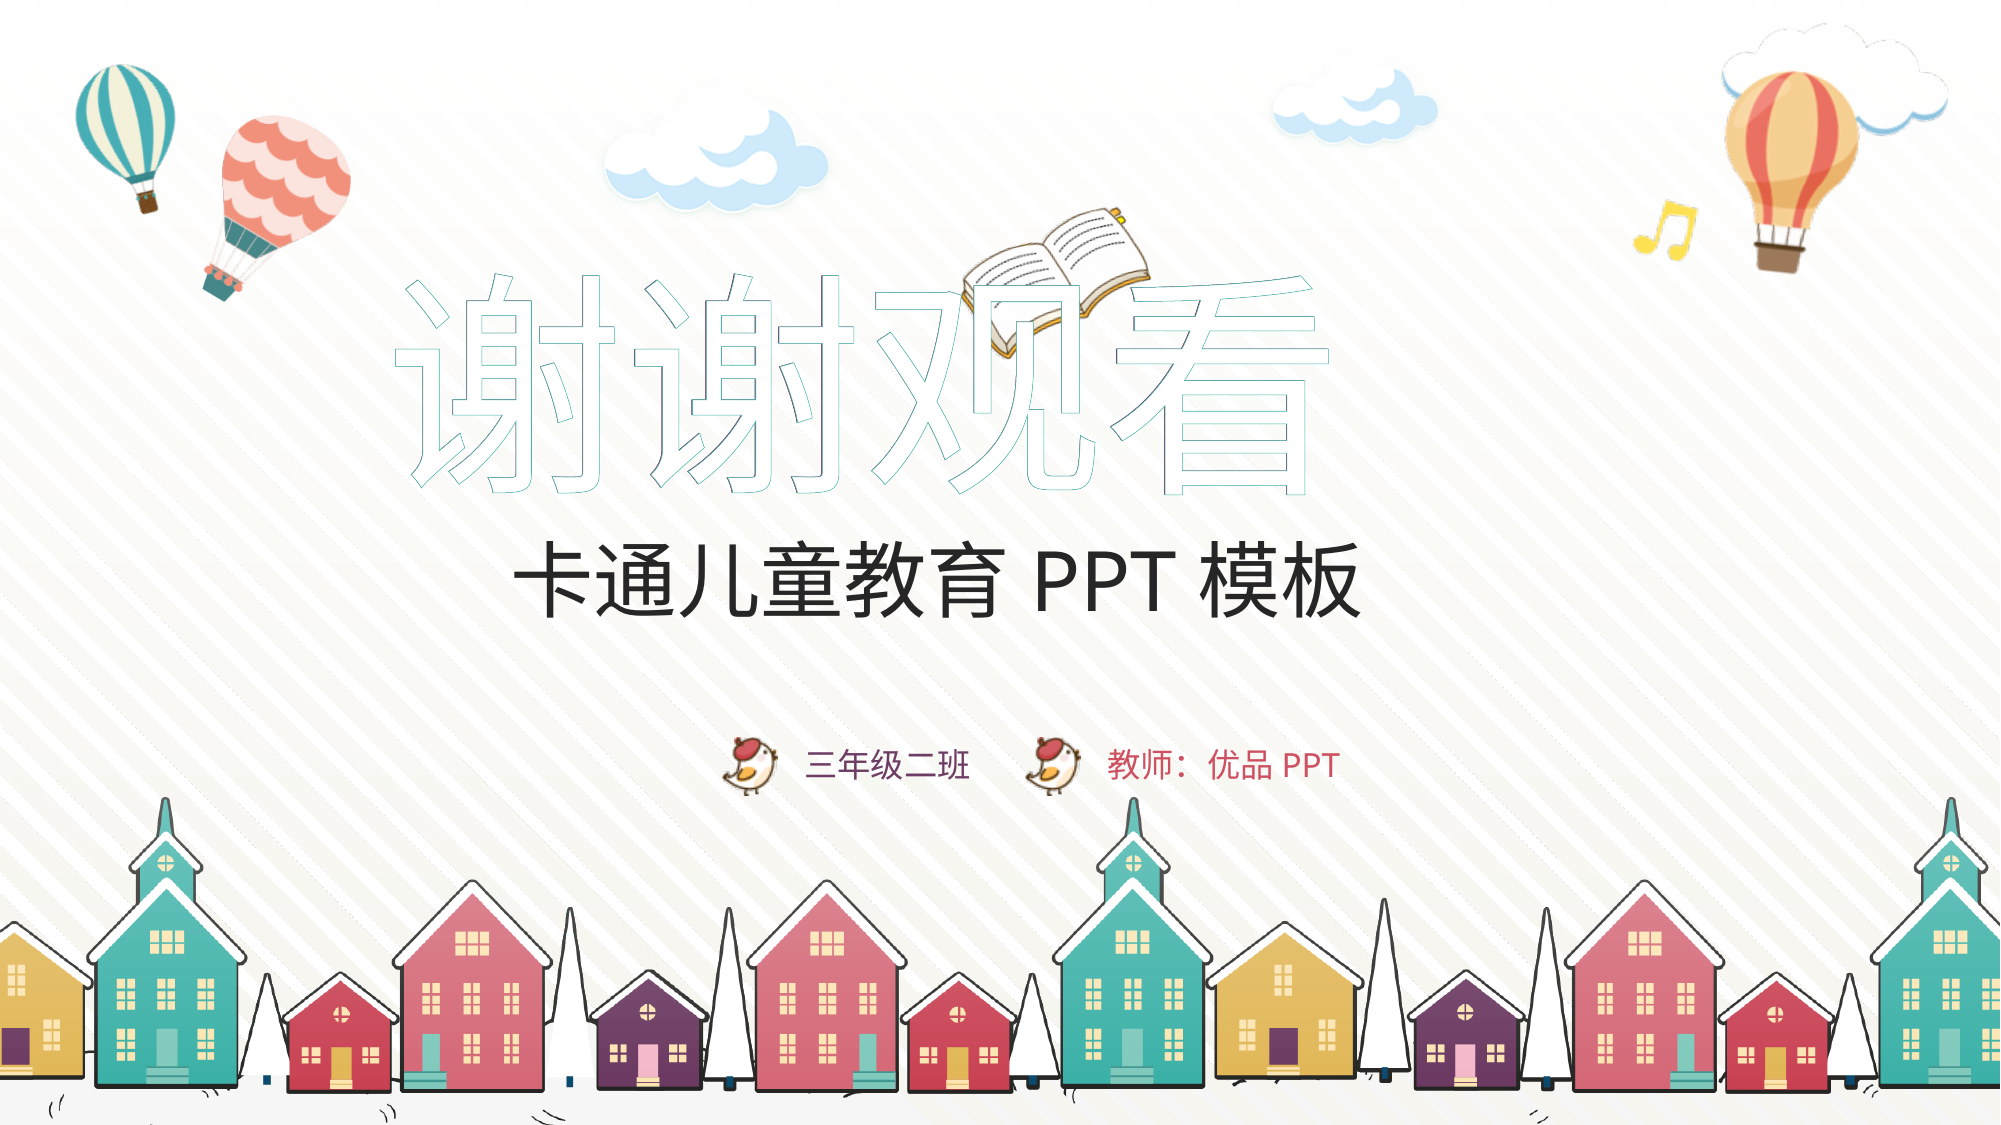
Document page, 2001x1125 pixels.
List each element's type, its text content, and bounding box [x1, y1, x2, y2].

picture [1025, 737, 1081, 796]
text_box 教师：优品PPT [1092, 736, 1356, 791]
picture [960, 201, 1150, 347]
picture [1631, 4, 1954, 289]
picture [1265, 45, 1445, 153]
text_box 卡通儿童教育PPT模板 [496, 520, 1504, 636]
picture [594, 77, 838, 224]
text_box 三年级二班 [789, 736, 1013, 791]
picture [0, 1035, 2000, 1125]
picture [722, 737, 778, 796]
picture [47, 47, 351, 302]
text_box 标题文字添加 [0, 907, 2000, 965]
text_box 谢谢观看 [369, 228, 1631, 531]
